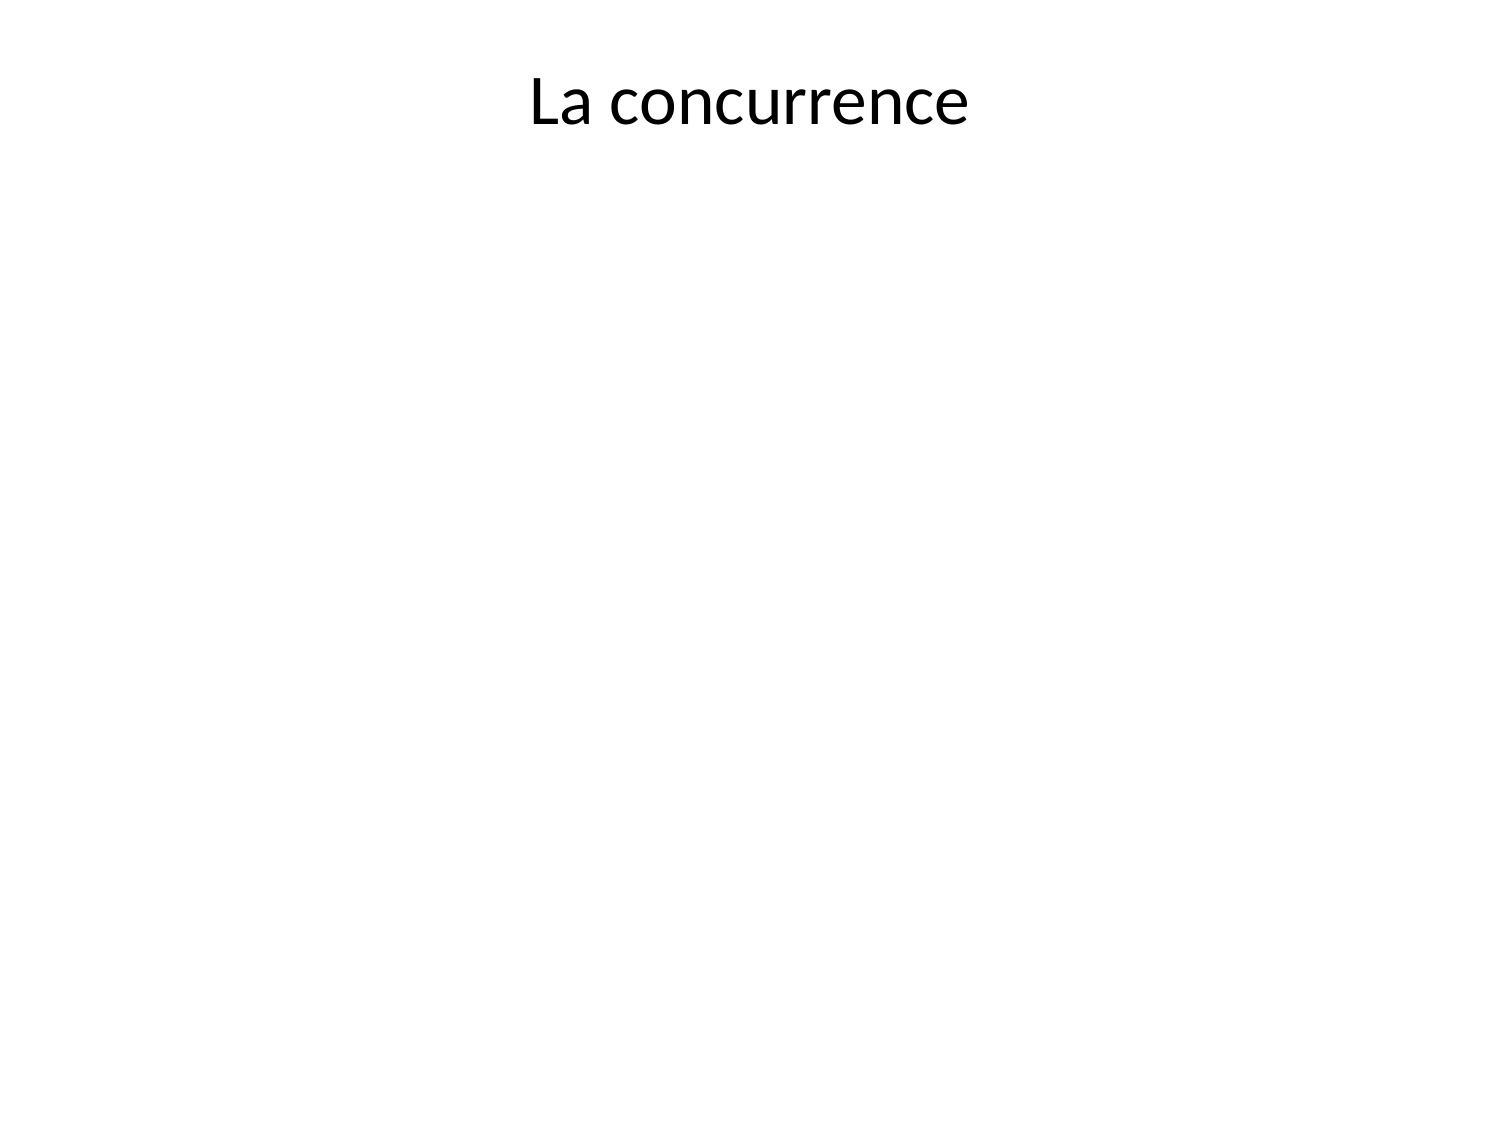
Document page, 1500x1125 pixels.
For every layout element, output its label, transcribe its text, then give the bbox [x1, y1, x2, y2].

title La concurrence [75, 45, 1425, 233]
